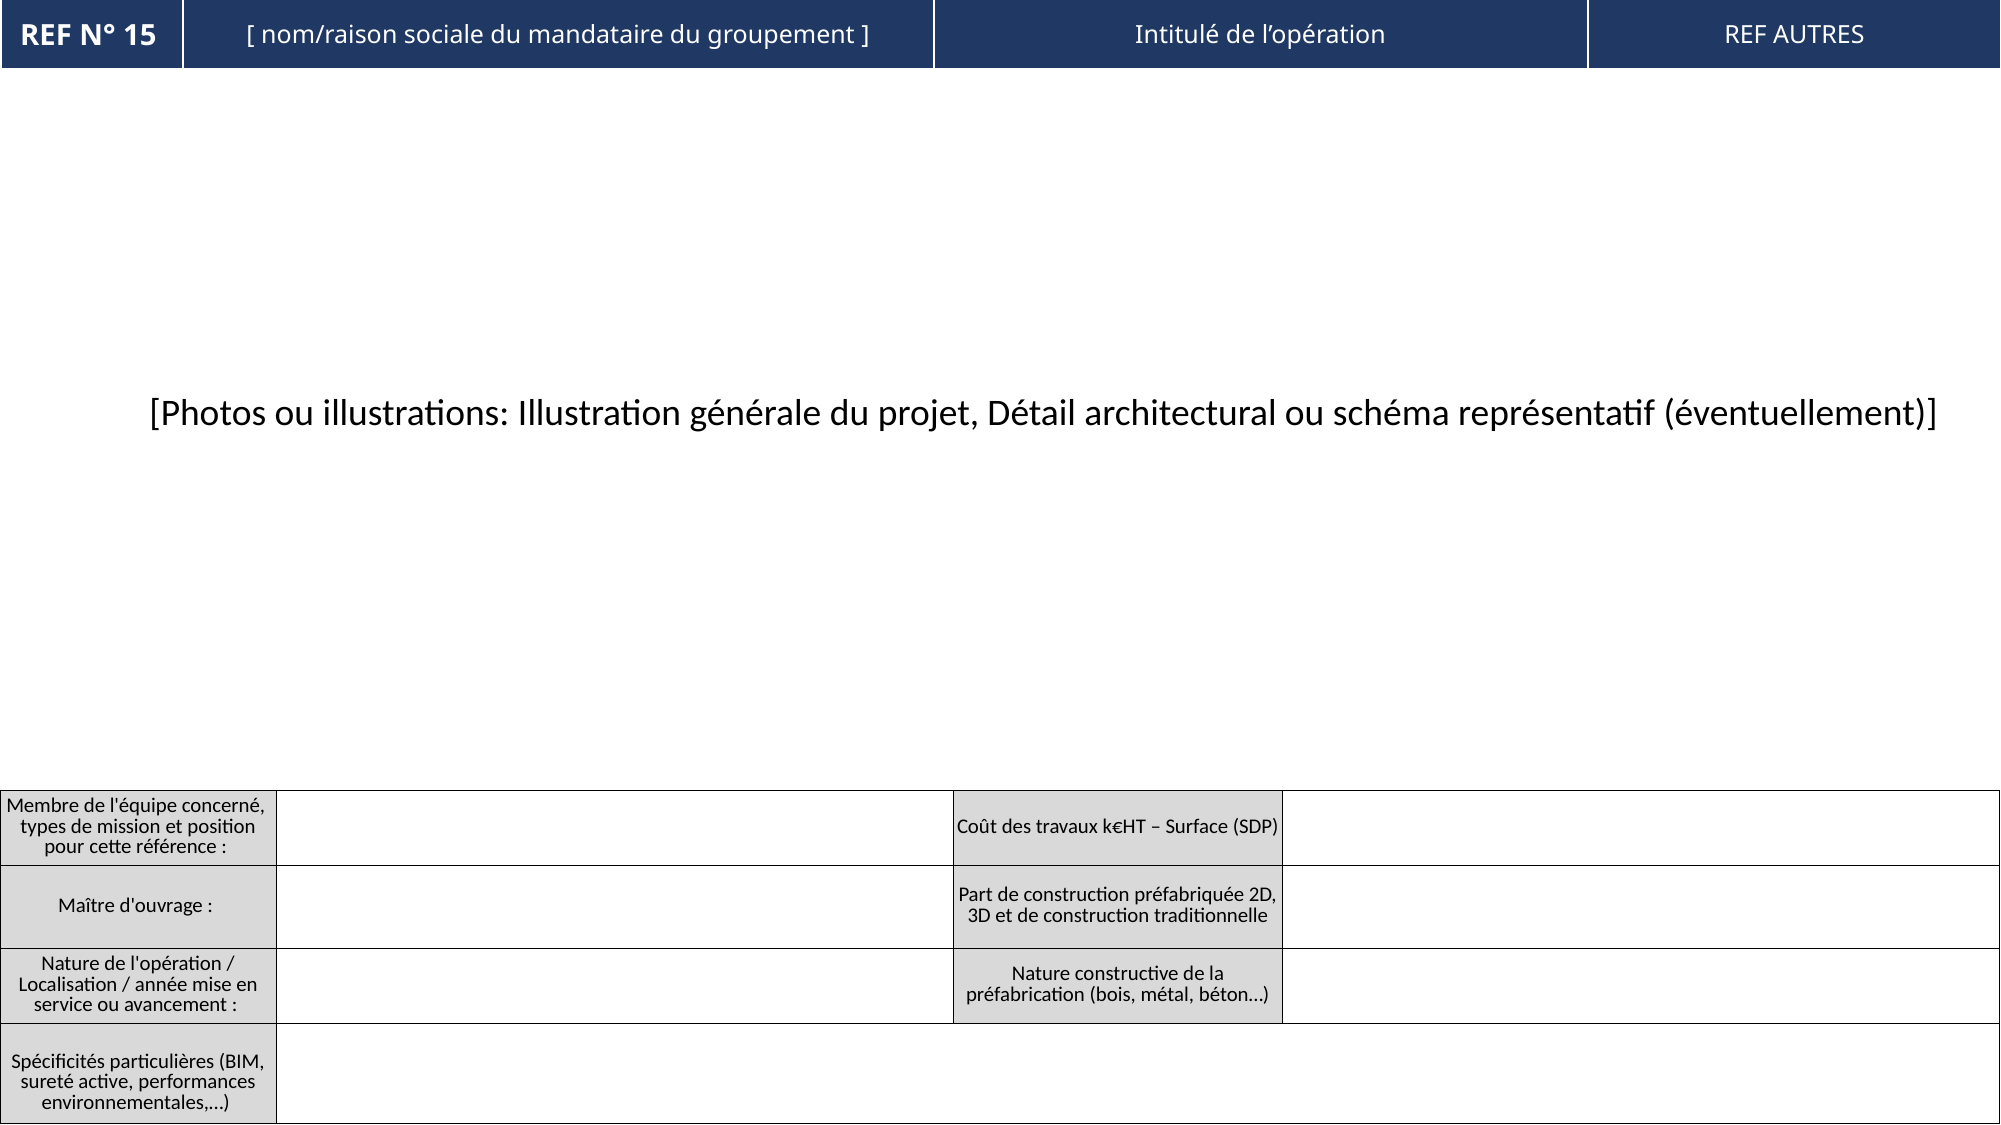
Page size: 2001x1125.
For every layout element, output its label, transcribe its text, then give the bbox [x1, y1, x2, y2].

table_cell [1283, 949, 1999, 1023]
table_cell Spécificités particulières (BIM, sureté active, performances environnementales,…) [1, 1024, 276, 1123]
table_cell [1283, 866, 1999, 948]
table_cell [277, 866, 953, 948]
table_header [277, 791, 953, 865]
table_header REF AUTRES [1589, 0, 2000, 68]
text_box [Photos ou illustrations: Illustration générale du projet, Détail architectural ou schéma représentatif (éventuellement)] [113, 380, 1976, 440]
table_cell Part de construction préfabriquée 2D, 3D et de construction traditionnelle [954, 866, 1282, 948]
table_header Membre de l'équipe concerné, types de mission et position pour cette référence : [1, 791, 276, 865]
table_cell Nature constructive de la préfabrication (bois, métal, béton…) [954, 949, 1282, 1023]
table_header Coût des travaux k€HT – Surface (SDP) [954, 791, 1282, 865]
table_cell Maître d'ouvrage : [1, 866, 276, 948]
table_cell Nature de l'opération / Localisation / année mise en service ou avancement : [1, 949, 276, 1023]
table_cell [277, 1024, 1999, 1123]
table_header [1283, 791, 1999, 865]
table_cell [277, 949, 953, 1023]
table_header Intitulé de l’opération [935, 0, 1587, 68]
table_header [ nom/raison sociale du mandataire du groupement ] [184, 0, 933, 68]
table_header REF N° 15 [2, 0, 182, 68]
